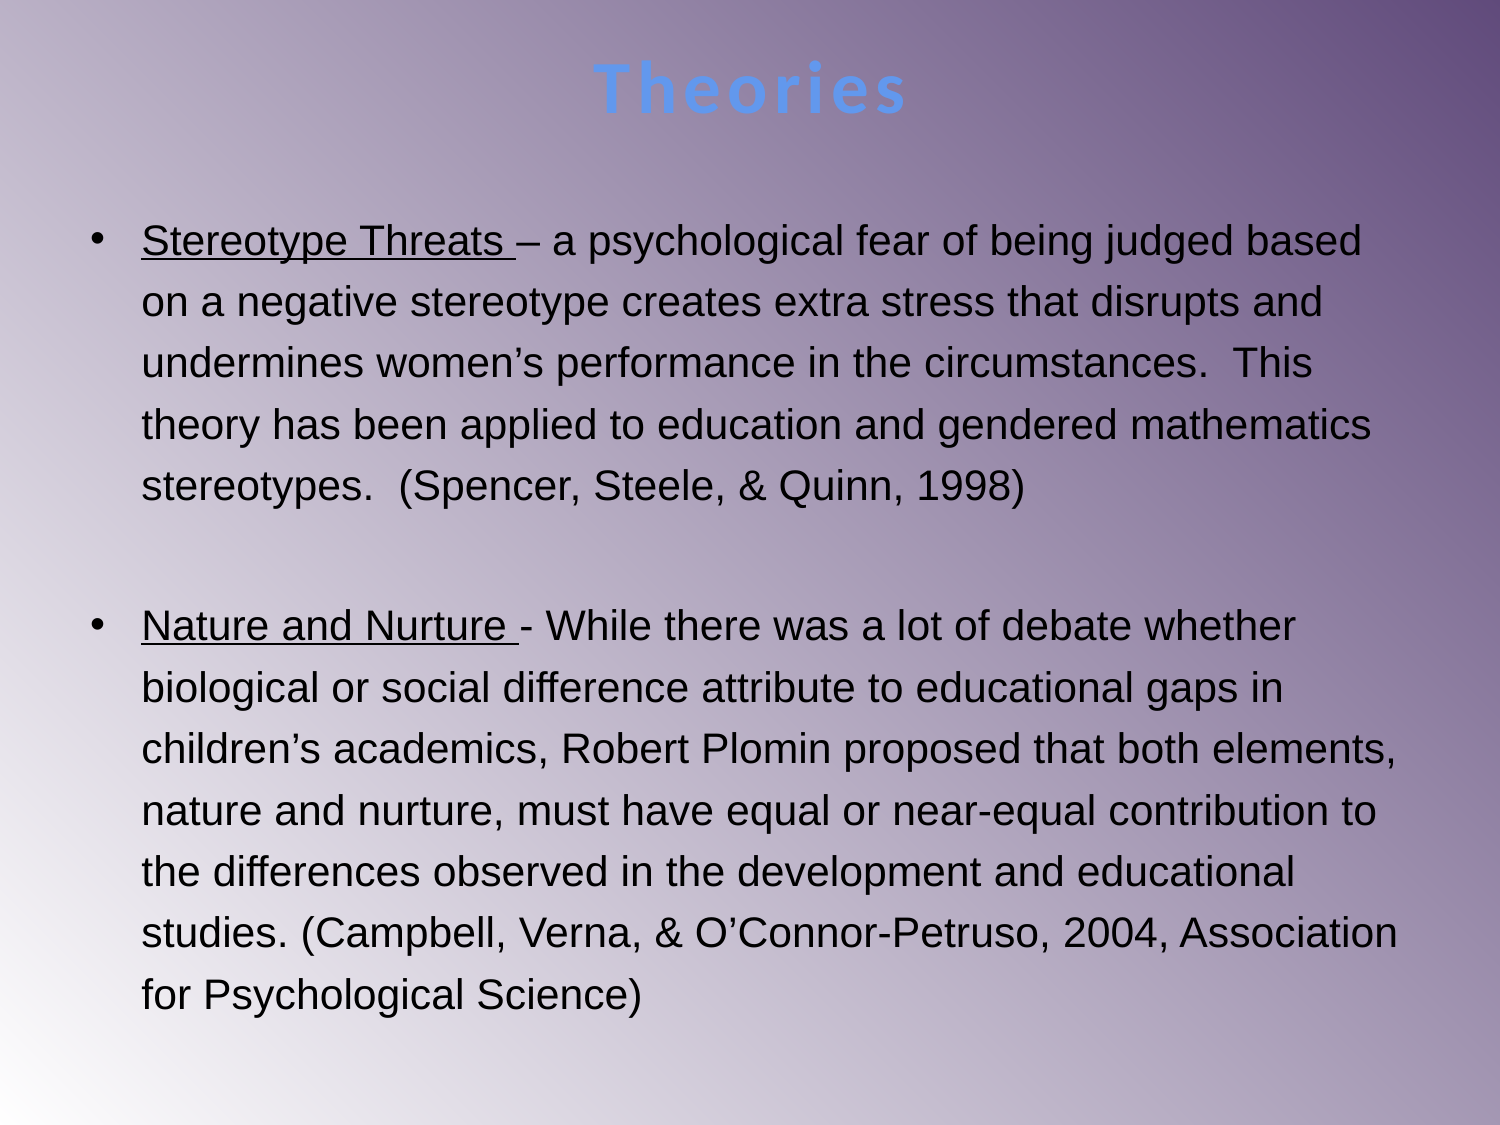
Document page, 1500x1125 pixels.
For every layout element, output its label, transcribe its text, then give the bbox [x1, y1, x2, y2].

title Theories [75, 29, 1425, 139]
list Stereotype Threats – a psychological fear of being judged based on a negative stereotype creates extra stress that disrupts and undermines women’s performance in the circumstances. This theory has been applied to education and gendered mathematics stereotypes. (Spencer, Steele, & Quinn, 1998) Nature and Nurture - While there was a lot of debate whether biological or social difference attribute to educational gaps in children’s academics, Robert Plomin proposed that both elements, nature and nurture, must have equal or near-equal contribution to the differences observed in the development and educational studies. (Campbell, Verna, & O’Connor-Petruso, 2004, Association for Psychological Science) [75, 194, 1425, 1032]
